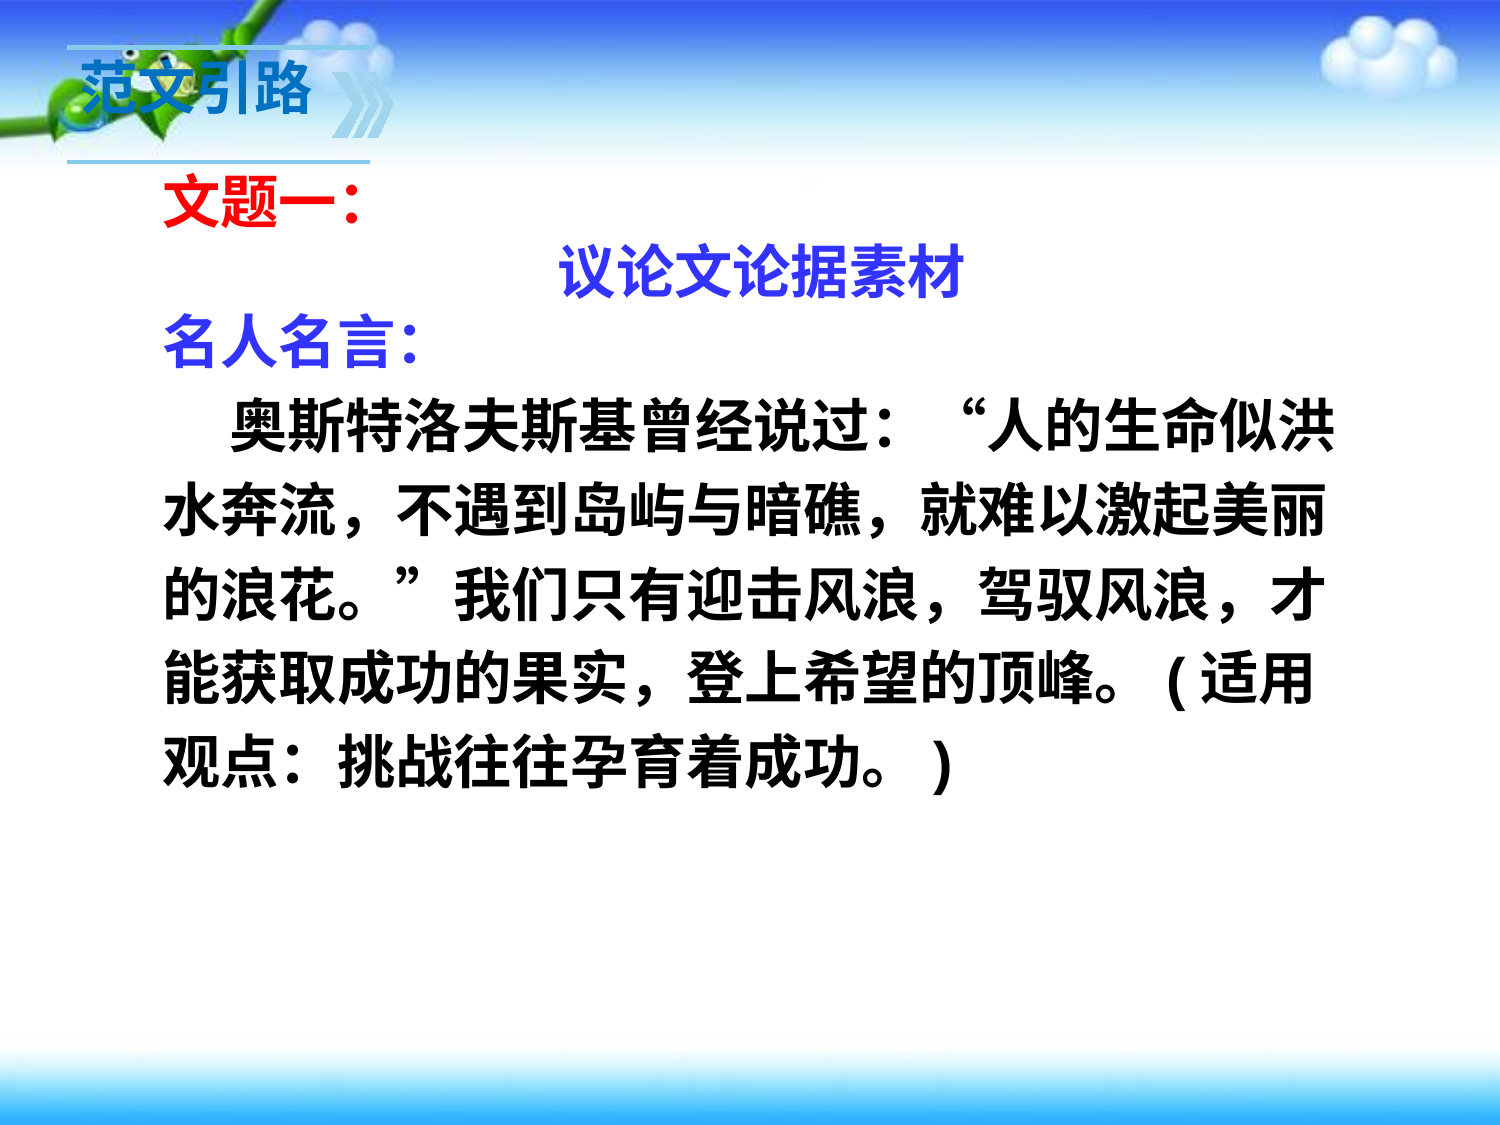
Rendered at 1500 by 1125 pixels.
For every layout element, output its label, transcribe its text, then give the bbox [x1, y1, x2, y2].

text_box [54, 43, 394, 164]
text_box 文题一： 议论文论据素材 名人名言： 奥斯特洛夫斯基曾经说过：“人的生命似洪水奔流，不遇到岛屿与暗礁，就难以激起美丽的浪花。”我们只有迎击风浪，驾驭风浪，才能获取成功的果实，登上希望的顶峰。(适用观点：挑战往往孕育着成功。) [147, 158, 1376, 803]
picture [0, 0, 1500, 1125]
